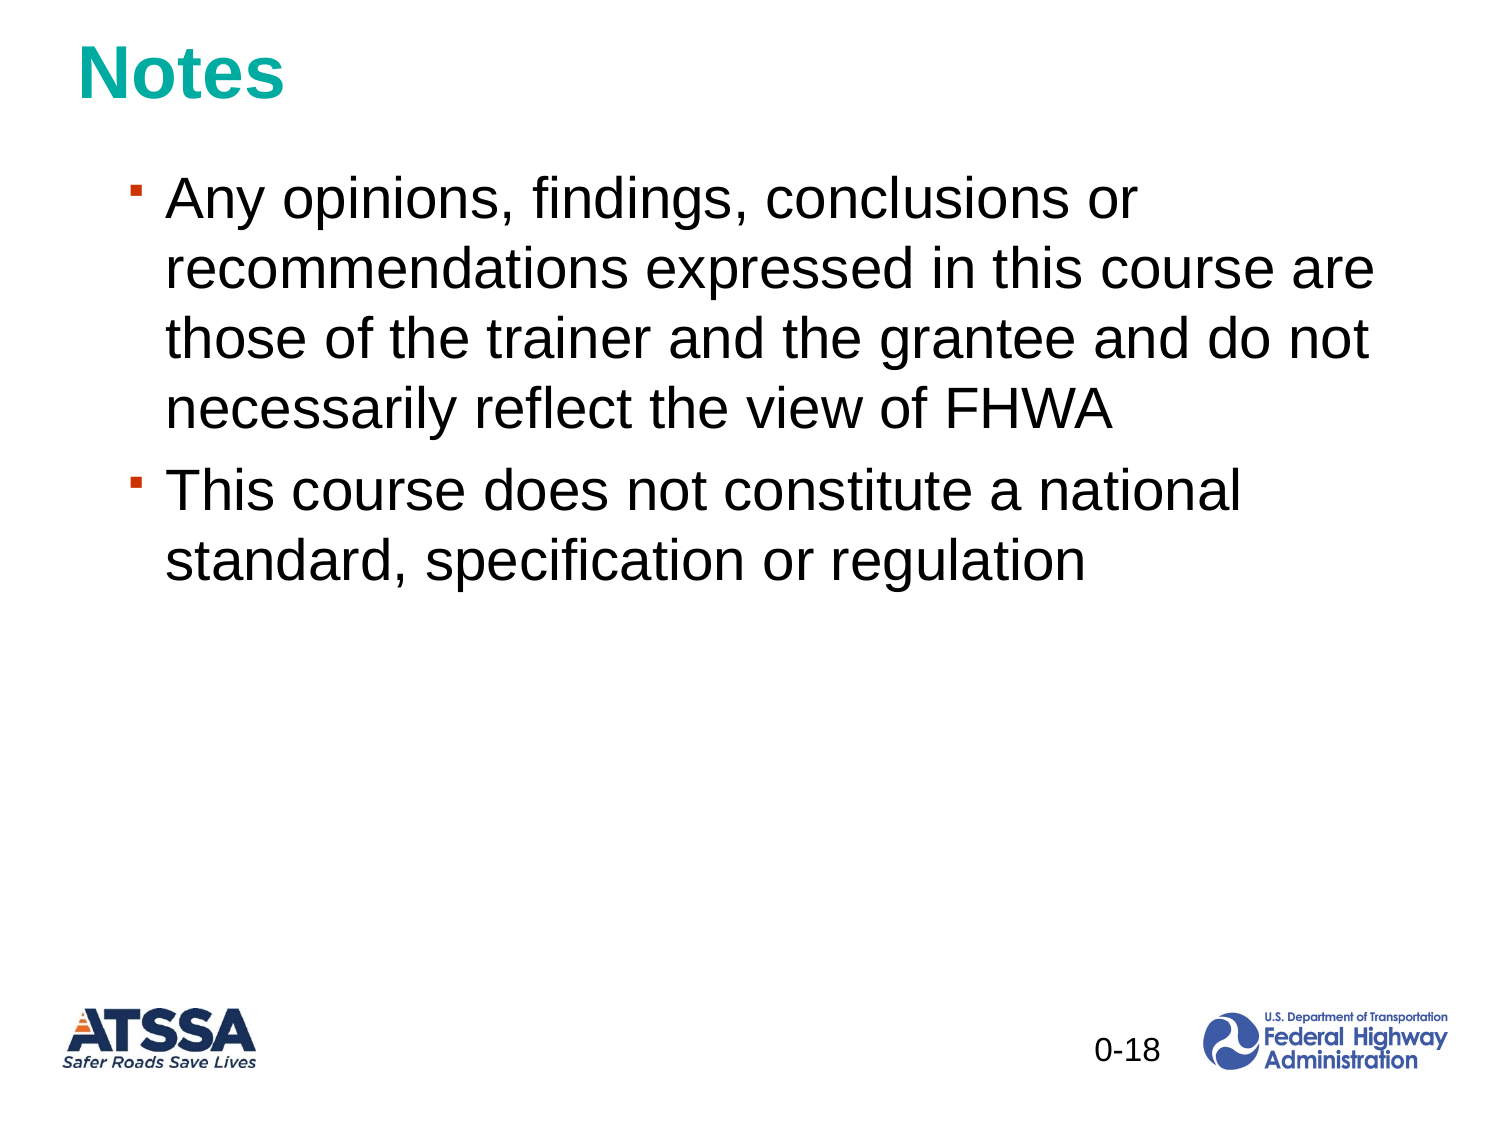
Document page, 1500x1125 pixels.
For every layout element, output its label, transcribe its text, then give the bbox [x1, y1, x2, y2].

picture [1200, 1008, 1450, 1072]
list Any opinions, findings, conclusions or recommendations expressed in this course are those of the trainer and the grantee and do not necessarily reflect the view of FHWA This course does not constitute a national standard, specification or regulation [112, 152, 1463, 973]
title Notes [62, 0, 1425, 138]
picture [62, 1008, 256, 1068]
